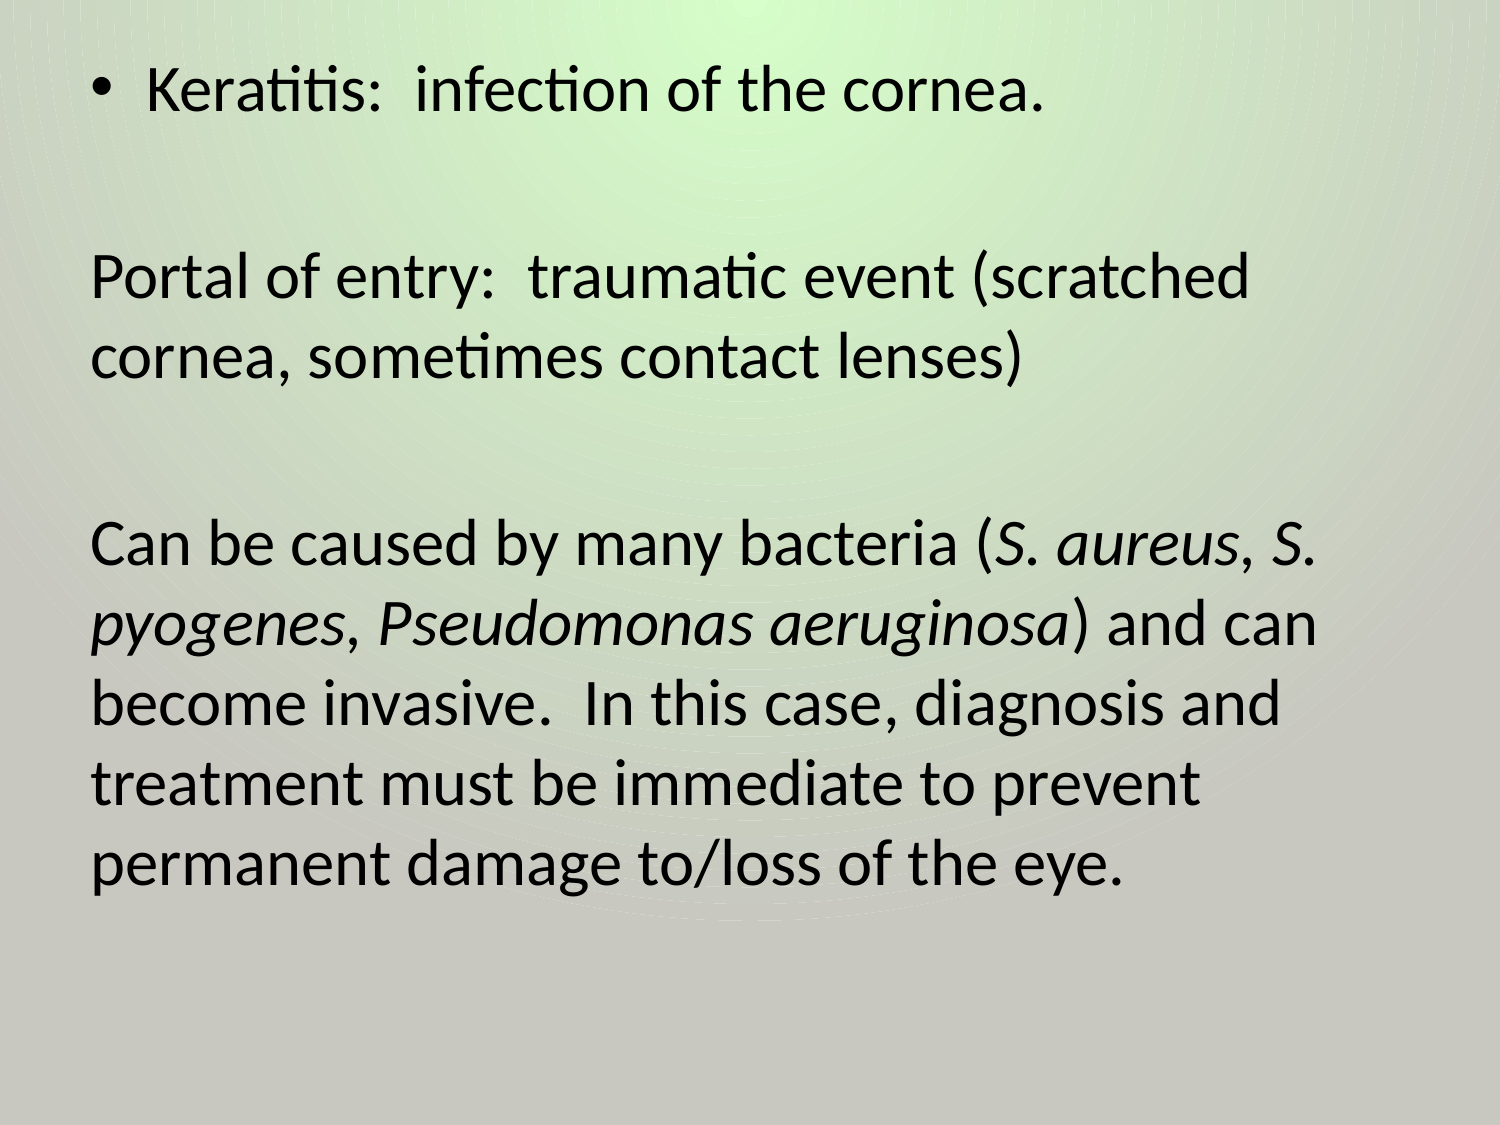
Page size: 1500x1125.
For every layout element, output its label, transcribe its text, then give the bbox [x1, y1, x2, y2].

list Keratitis: infection of the cornea. Portal of entry: traumatic event (scratched cornea, sometimes contact lenses) Can be caused by many bacteria (S. aureus, S. pyogenes, Pseudomonas aeruginosa) and can become invasive. In this case, diagnosis and treatment must be immediate to prevent permanent damage to/loss of the eye. [75, 37, 1425, 1005]
